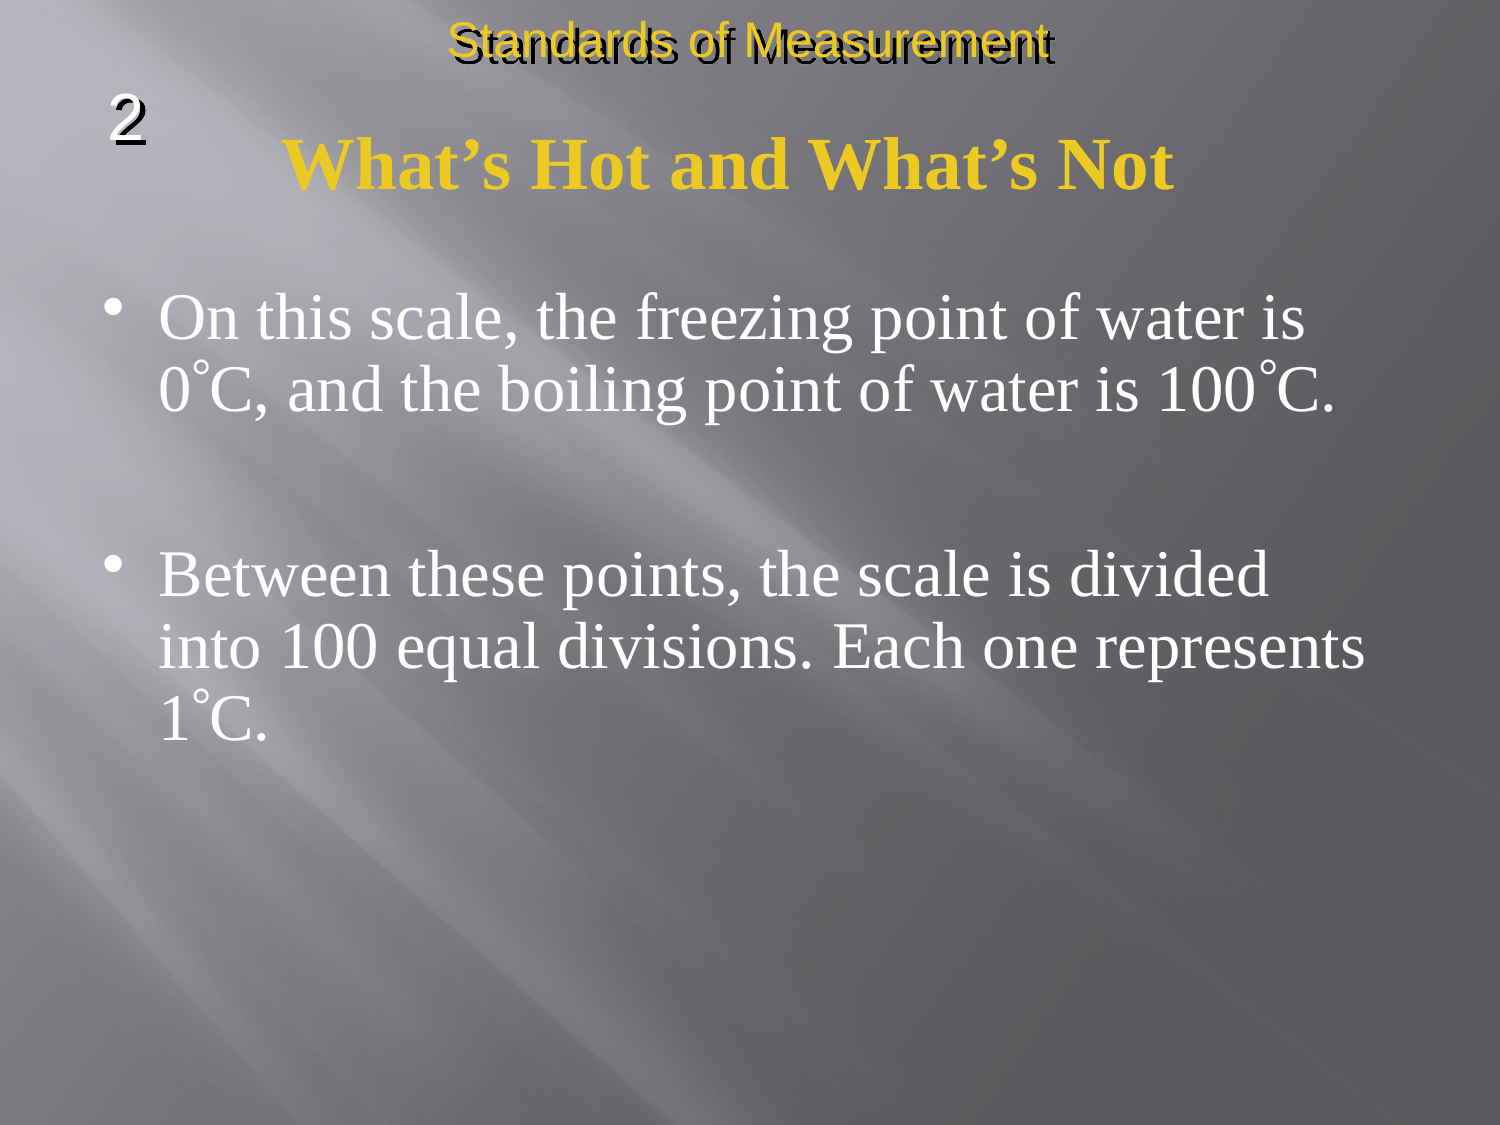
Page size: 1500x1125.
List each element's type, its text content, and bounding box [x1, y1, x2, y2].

text_box On this scale, the freezing point of water is 0C, and the boiling point of water is 100C. [87, 274, 1400, 434]
text_box Between these points, the scale is divided into 100 equal divisions. Each one represents 1C. [87, 531, 1400, 763]
text_box 2 [93, 66, 160, 162]
text_box What’s Hot and What’s Not [265, 117, 1190, 214]
text_box Standards of Measurement [431, 0, 1065, 75]
